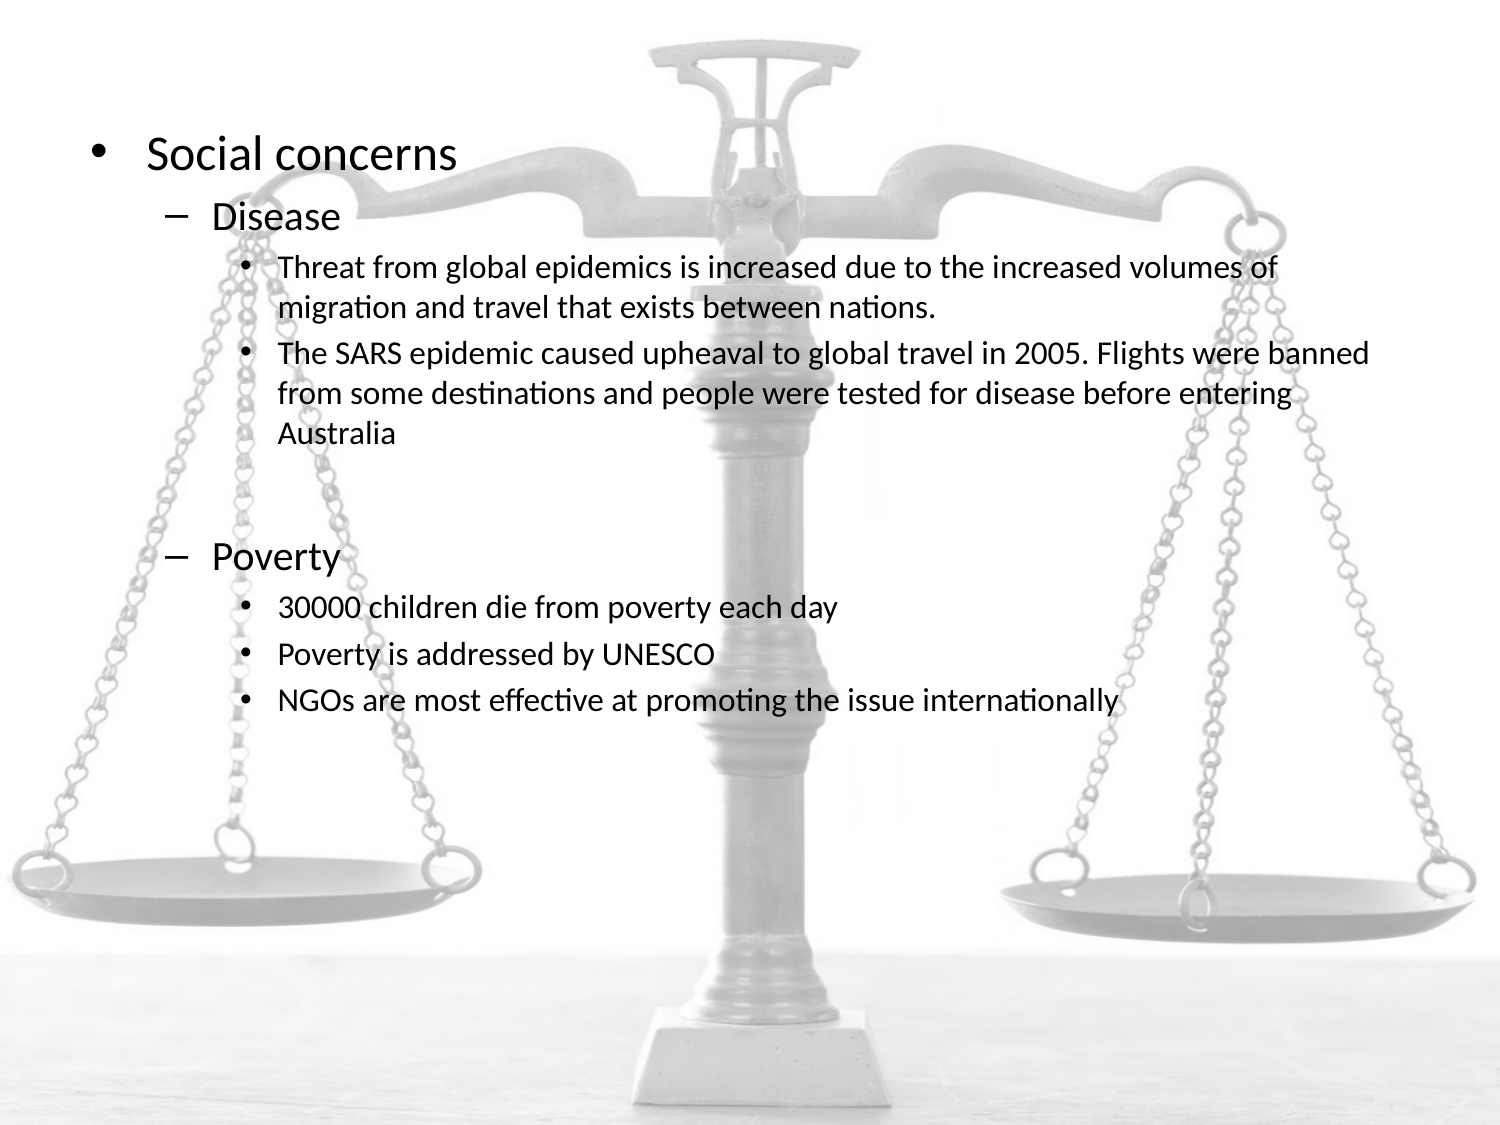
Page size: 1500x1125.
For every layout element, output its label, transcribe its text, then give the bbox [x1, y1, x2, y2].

list Social concerns Disease Threat from global epidemics is increased due to the increased volumes of migration and travel that exists between nations. The SARS epidemic caused upheaval to global travel in 2005. Flights were banned from some destinations and people were tested for disease before entering Australia Poverty 30000 children die from poverty each day Poverty is addressed by UNESCO NGOs are most effective at promoting the issue internationally [75, 112, 1425, 1005]
